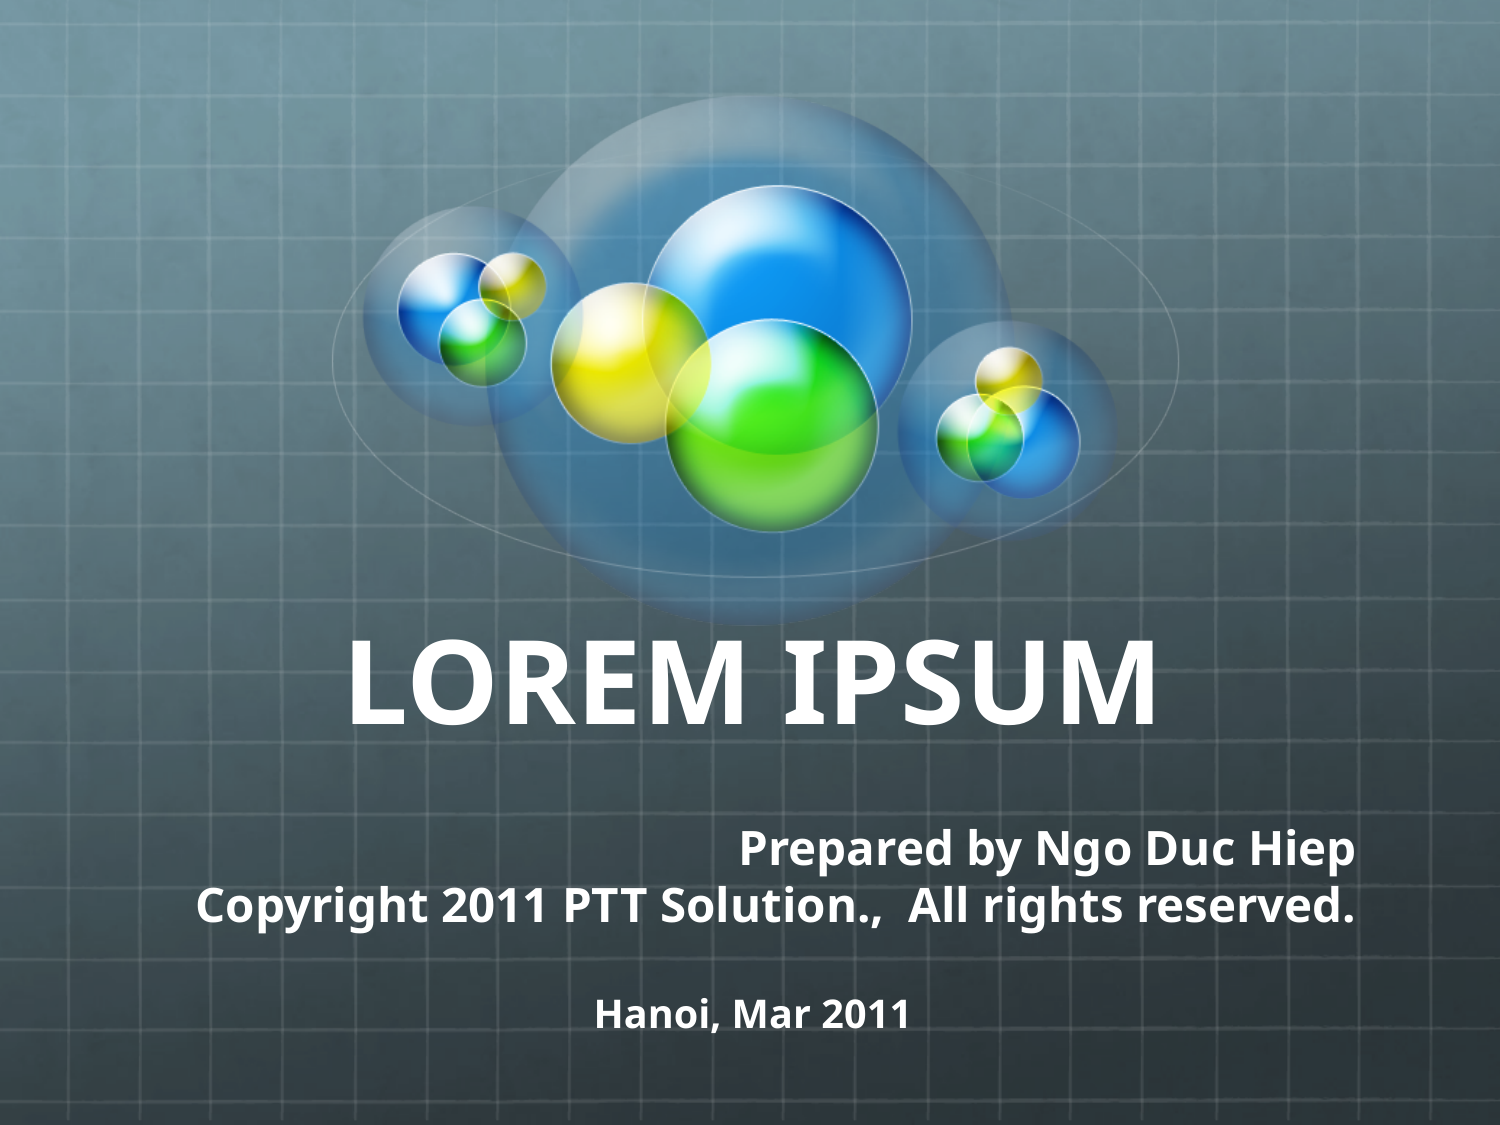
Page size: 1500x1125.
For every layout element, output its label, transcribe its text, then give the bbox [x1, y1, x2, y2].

picture [0, 0, 1500, 1125]
title LOREM IPSUM [134, 589, 1372, 756]
subtitle Prepared by Ngo Duc Hiep Copyright 2011 PTT Solution., All rights reserved. Hanoi, Mar 2011 [134, 810, 1372, 1092]
